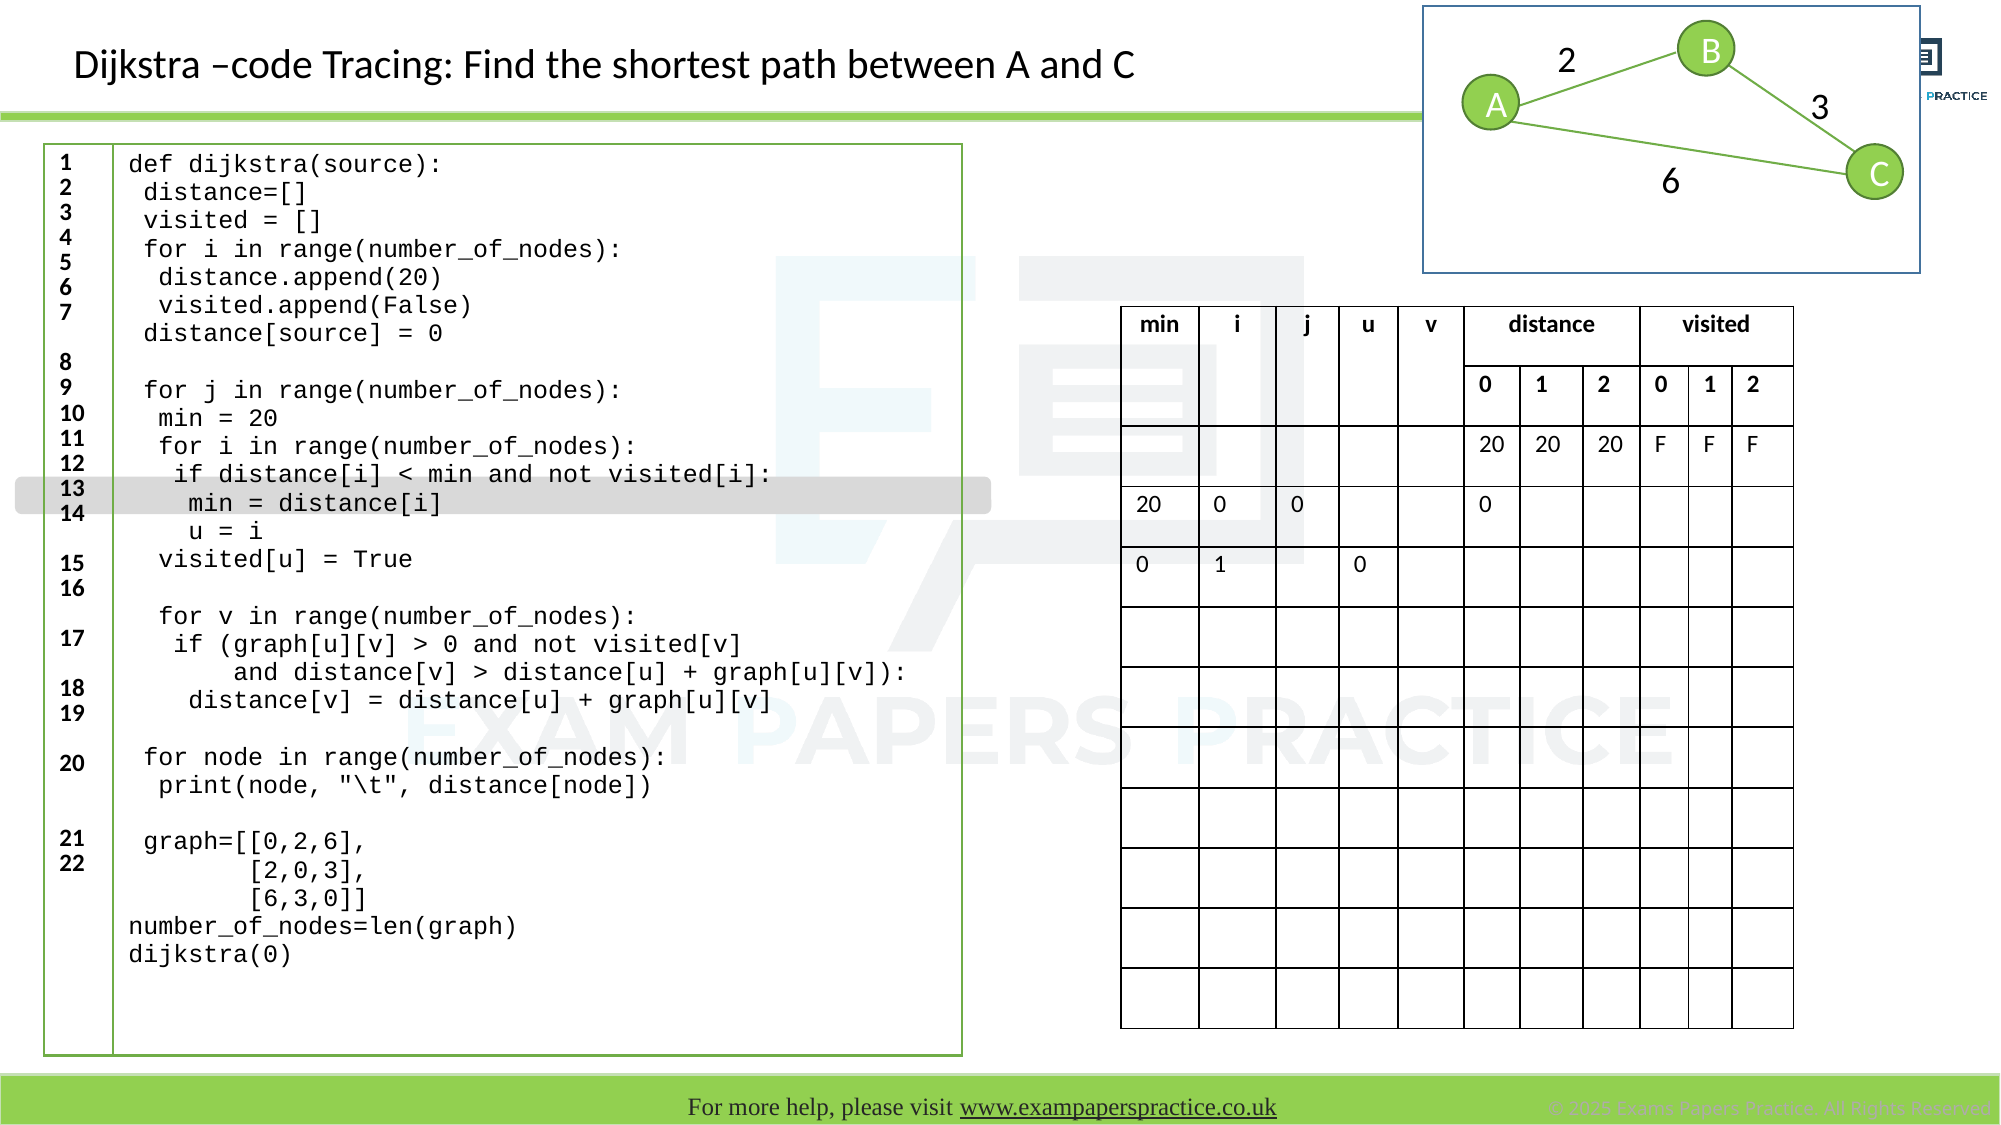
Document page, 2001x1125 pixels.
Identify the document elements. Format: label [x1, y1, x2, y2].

table_cell [1689, 608, 1731, 666]
table_cell [1641, 849, 1688, 907]
table_cell [1641, 668, 1688, 726]
table_cell [1733, 608, 1793, 666]
table_cell [1200, 487, 1275, 546]
table_cell [1122, 608, 1198, 666]
text_box [58, 29, 1152, 94]
table_cell [1200, 728, 1275, 787]
table_cell [1399, 789, 1463, 847]
table_cell [1521, 608, 1582, 666]
table_cell [1200, 608, 1275, 666]
table_cell [1399, 548, 1463, 606]
table_cell [1122, 909, 1198, 967]
table_cell [1465, 367, 1519, 425]
table_cell [1521, 969, 1582, 1028]
table_cell [1277, 969, 1338, 1028]
table_cell [1521, 427, 1582, 486]
table_cell [1521, 789, 1582, 847]
table_cell [1465, 668, 1519, 726]
table_cell [1200, 909, 1275, 967]
table_cell [1277, 548, 1338, 606]
table_header [45, 145, 112, 1054]
table_cell [1689, 668, 1731, 726]
table_header [1399, 307, 1463, 425]
table_cell [1521, 728, 1582, 787]
table_cell [1465, 608, 1519, 666]
table_cell [1122, 789, 1198, 847]
table_cell [1277, 728, 1338, 787]
table_cell [1641, 427, 1688, 486]
table_cell [1340, 487, 1397, 546]
table_cell [1399, 668, 1463, 726]
table_cell [1465, 548, 1519, 606]
table_cell [1733, 487, 1793, 546]
table_cell [1200, 668, 1275, 726]
table_cell [1733, 728, 1793, 787]
table_cell [1340, 789, 1397, 847]
table_cell [1465, 849, 1519, 907]
table_cell [1277, 668, 1338, 726]
table_cell [1641, 909, 1688, 967]
table_cell [1584, 789, 1639, 847]
table_cell [1399, 608, 1463, 666]
table_cell [1689, 849, 1731, 907]
table_cell [1733, 548, 1793, 606]
table_cell [1277, 487, 1338, 546]
table_cell [1584, 367, 1639, 425]
table_cell [1200, 548, 1275, 606]
table_cell [1733, 427, 1793, 486]
table_cell [1340, 668, 1397, 726]
table_cell [1200, 789, 1275, 847]
table_cell [1277, 909, 1338, 967]
table_cell [1340, 909, 1397, 967]
table_cell [1733, 849, 1793, 907]
table_cell [1521, 668, 1582, 726]
table_cell [1584, 849, 1639, 907]
table_cell [1122, 548, 1198, 606]
table_header [114, 145, 961, 1054]
table_cell [1521, 548, 1582, 606]
table_cell [1641, 969, 1688, 1028]
table_cell [1584, 487, 1639, 546]
table_cell [1689, 728, 1731, 787]
table_cell [1340, 969, 1397, 1028]
table_cell [1122, 487, 1198, 546]
table_cell [1122, 427, 1198, 486]
table_cell [1584, 728, 1639, 787]
table_cell [1584, 608, 1639, 666]
table_cell [1465, 728, 1519, 787]
table_cell [1584, 909, 1639, 967]
text_box [1422, 5, 1921, 274]
table_cell [1200, 849, 1275, 907]
table_cell [1200, 969, 1275, 1028]
table_header [1465, 307, 1639, 365]
table_cell [1399, 487, 1463, 546]
table_header [1340, 307, 1397, 425]
table_cell [1122, 728, 1198, 787]
table_cell [1340, 548, 1397, 606]
table_cell [1521, 367, 1582, 425]
table_cell [1200, 427, 1275, 486]
table_cell [1277, 608, 1338, 666]
table_header [1641, 307, 1793, 365]
table_cell [1122, 668, 1198, 726]
table_cell [1584, 969, 1639, 1028]
table_cell [1733, 969, 1793, 1028]
table_cell [1641, 728, 1688, 787]
table_cell [1465, 969, 1519, 1028]
table_cell [1584, 427, 1639, 486]
table_cell [1277, 427, 1338, 486]
table_cell [1641, 548, 1688, 606]
table_cell [1689, 969, 1731, 1028]
table_cell [1340, 728, 1397, 787]
table_cell [1733, 367, 1793, 425]
table_cell [1399, 969, 1463, 1028]
table_cell [1340, 608, 1397, 666]
table_header [1200, 307, 1275, 425]
table_cell [1641, 789, 1688, 847]
table_cell [1399, 849, 1463, 907]
table_cell [1340, 849, 1397, 907]
table_cell [1584, 548, 1639, 606]
table_cell [1733, 789, 1793, 847]
table_cell [1465, 909, 1519, 967]
table_cell [1399, 427, 1463, 486]
table_cell [1122, 849, 1198, 907]
table_cell [1465, 487, 1519, 546]
table_cell [1122, 969, 1198, 1028]
table_cell [1641, 487, 1688, 546]
table_cell [1277, 789, 1338, 847]
table_cell [1689, 789, 1731, 847]
table_cell [1641, 608, 1688, 666]
table_header [1277, 307, 1338, 425]
table_cell [1340, 427, 1397, 486]
table_cell [1584, 668, 1639, 726]
table_cell [1277, 849, 1338, 907]
table_cell [1689, 487, 1731, 546]
text_box [963, 476, 992, 515]
table_cell [1733, 909, 1793, 967]
table_cell [1465, 789, 1519, 847]
table_cell [1689, 909, 1731, 967]
table_cell [1689, 548, 1731, 606]
table_cell [1521, 909, 1582, 967]
table_cell [1399, 728, 1463, 787]
table_cell [1521, 487, 1582, 546]
table_cell [1689, 367, 1731, 425]
table_cell [1521, 849, 1582, 907]
table_cell [1689, 427, 1731, 486]
table_cell [1733, 668, 1793, 726]
table_cell [1465, 427, 1519, 486]
table_header [1122, 307, 1198, 425]
table_cell [1641, 367, 1688, 425]
table_cell [1399, 909, 1463, 967]
text_box [14, 476, 43, 515]
